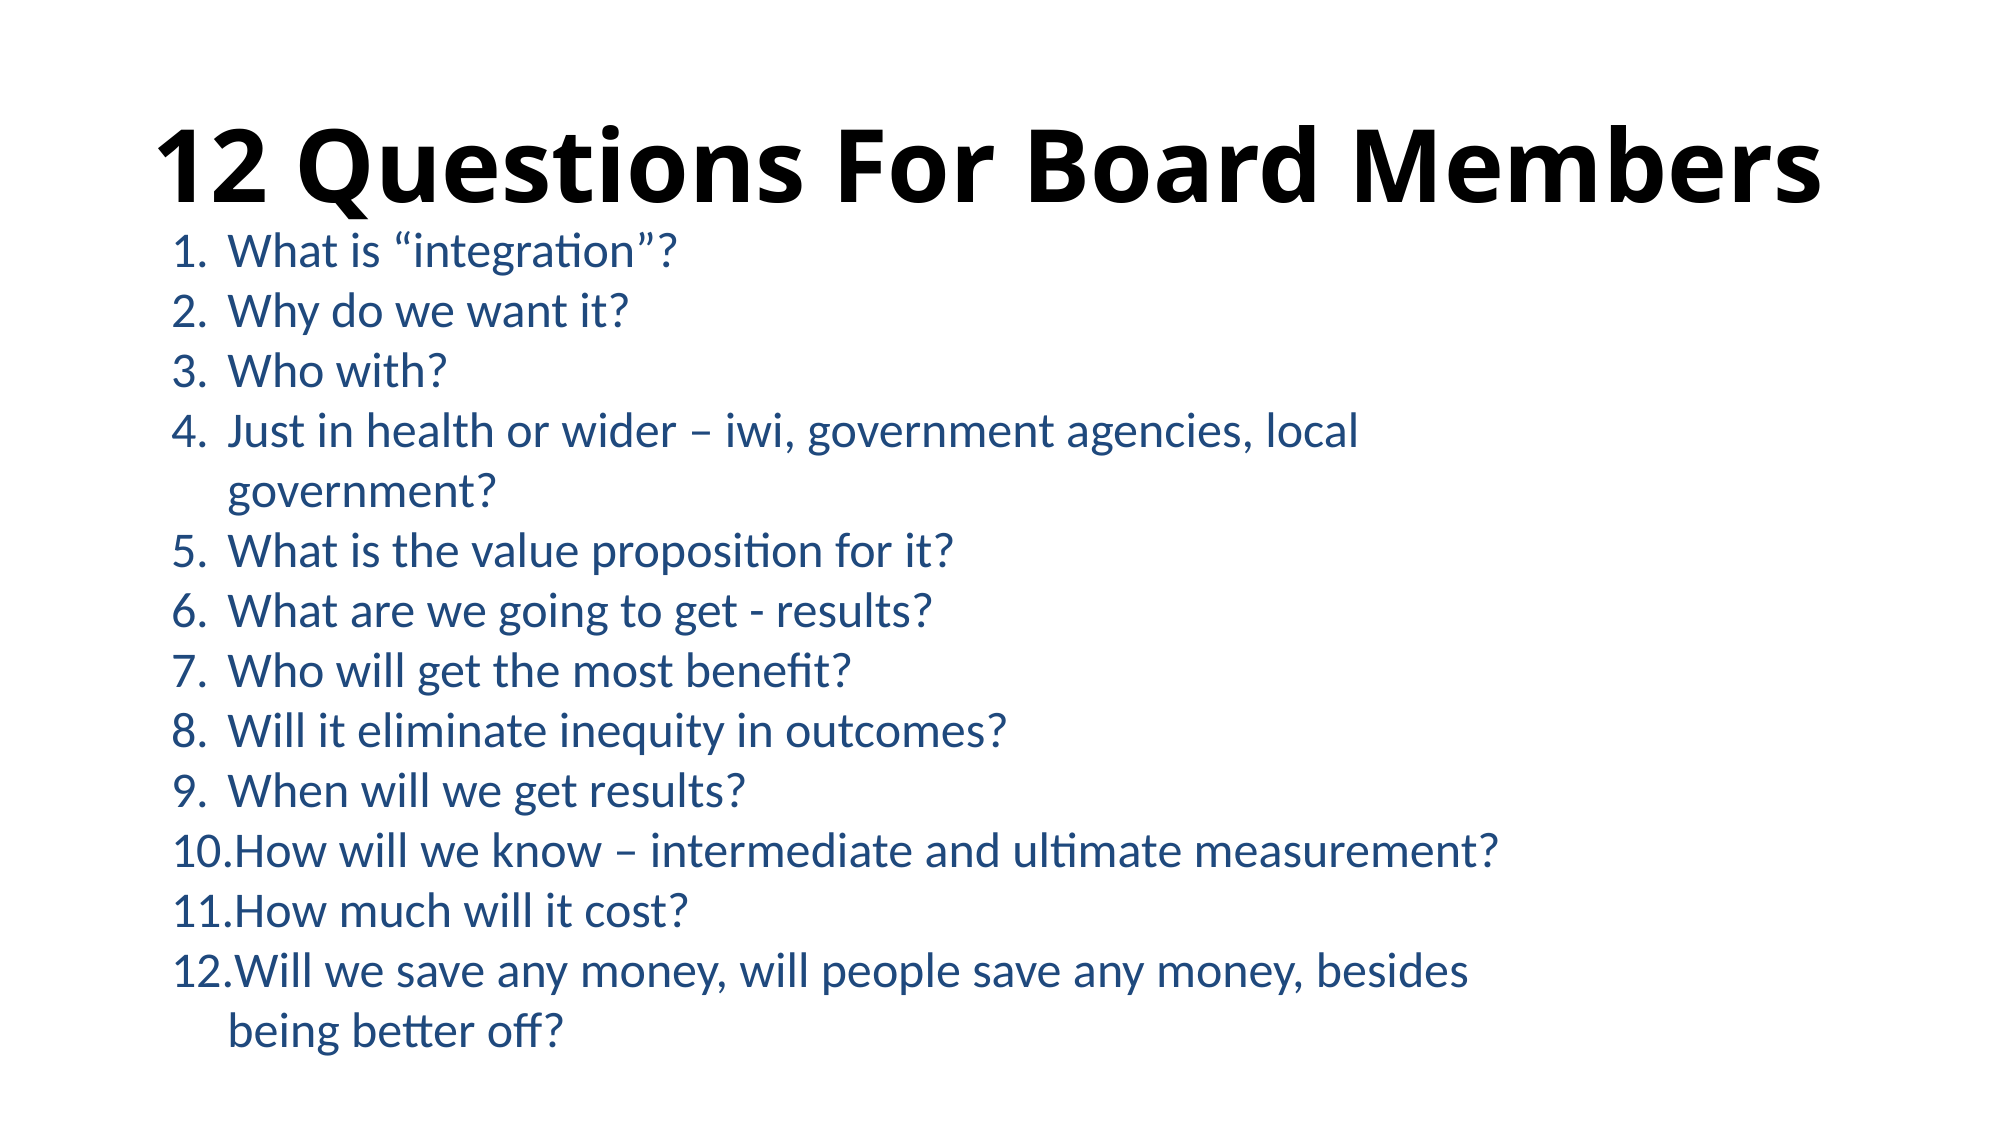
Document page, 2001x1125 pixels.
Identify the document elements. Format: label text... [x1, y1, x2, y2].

title 12 Questions For Board Members [137, 61, 1863, 278]
text_box What is “integration”? Why do we want it? Who with? Just in health or wider – iwi, government agencies, local government? What is the value proposition for it? What are we going to get - results? Who will get the most benefit? Will it eliminate inequity in outcomes? When will we get results? How will we know – intermediate and ultimate measurement? How much will it cost? Will we save any money, will people save any money, besides being better off? [156, 278, 1556, 1066]
